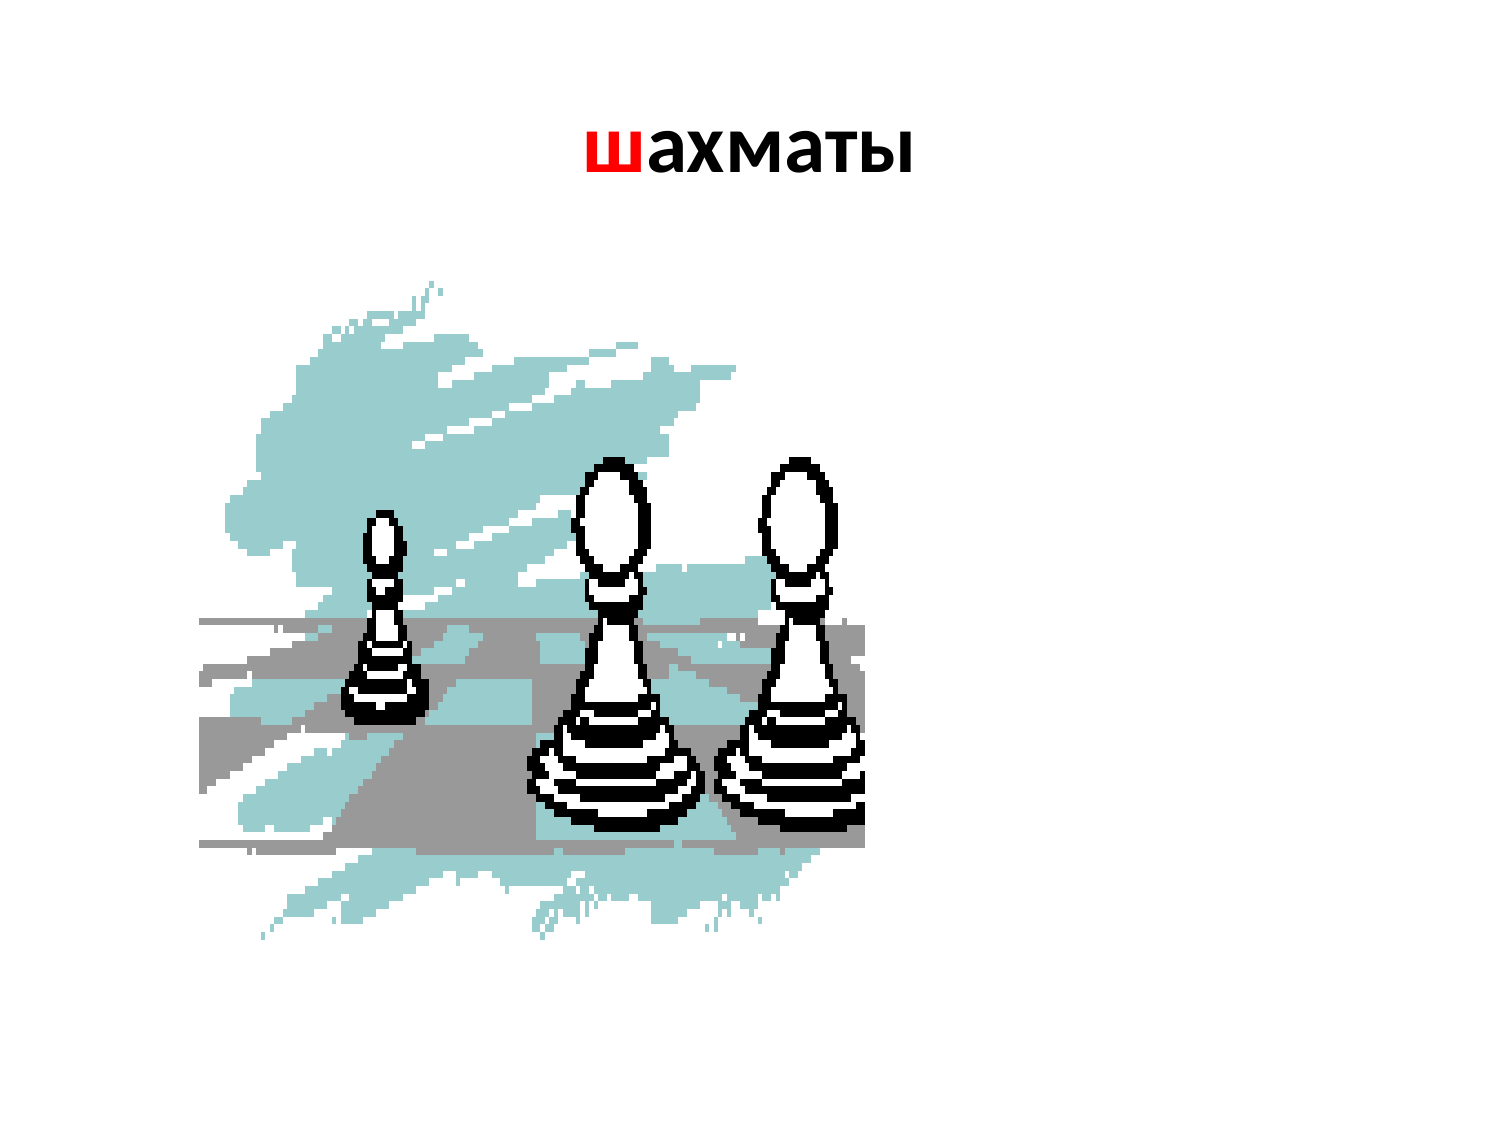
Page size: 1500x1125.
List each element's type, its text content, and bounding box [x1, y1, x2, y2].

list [198, 280, 865, 940]
title шахматы [75, 45, 1425, 233]
